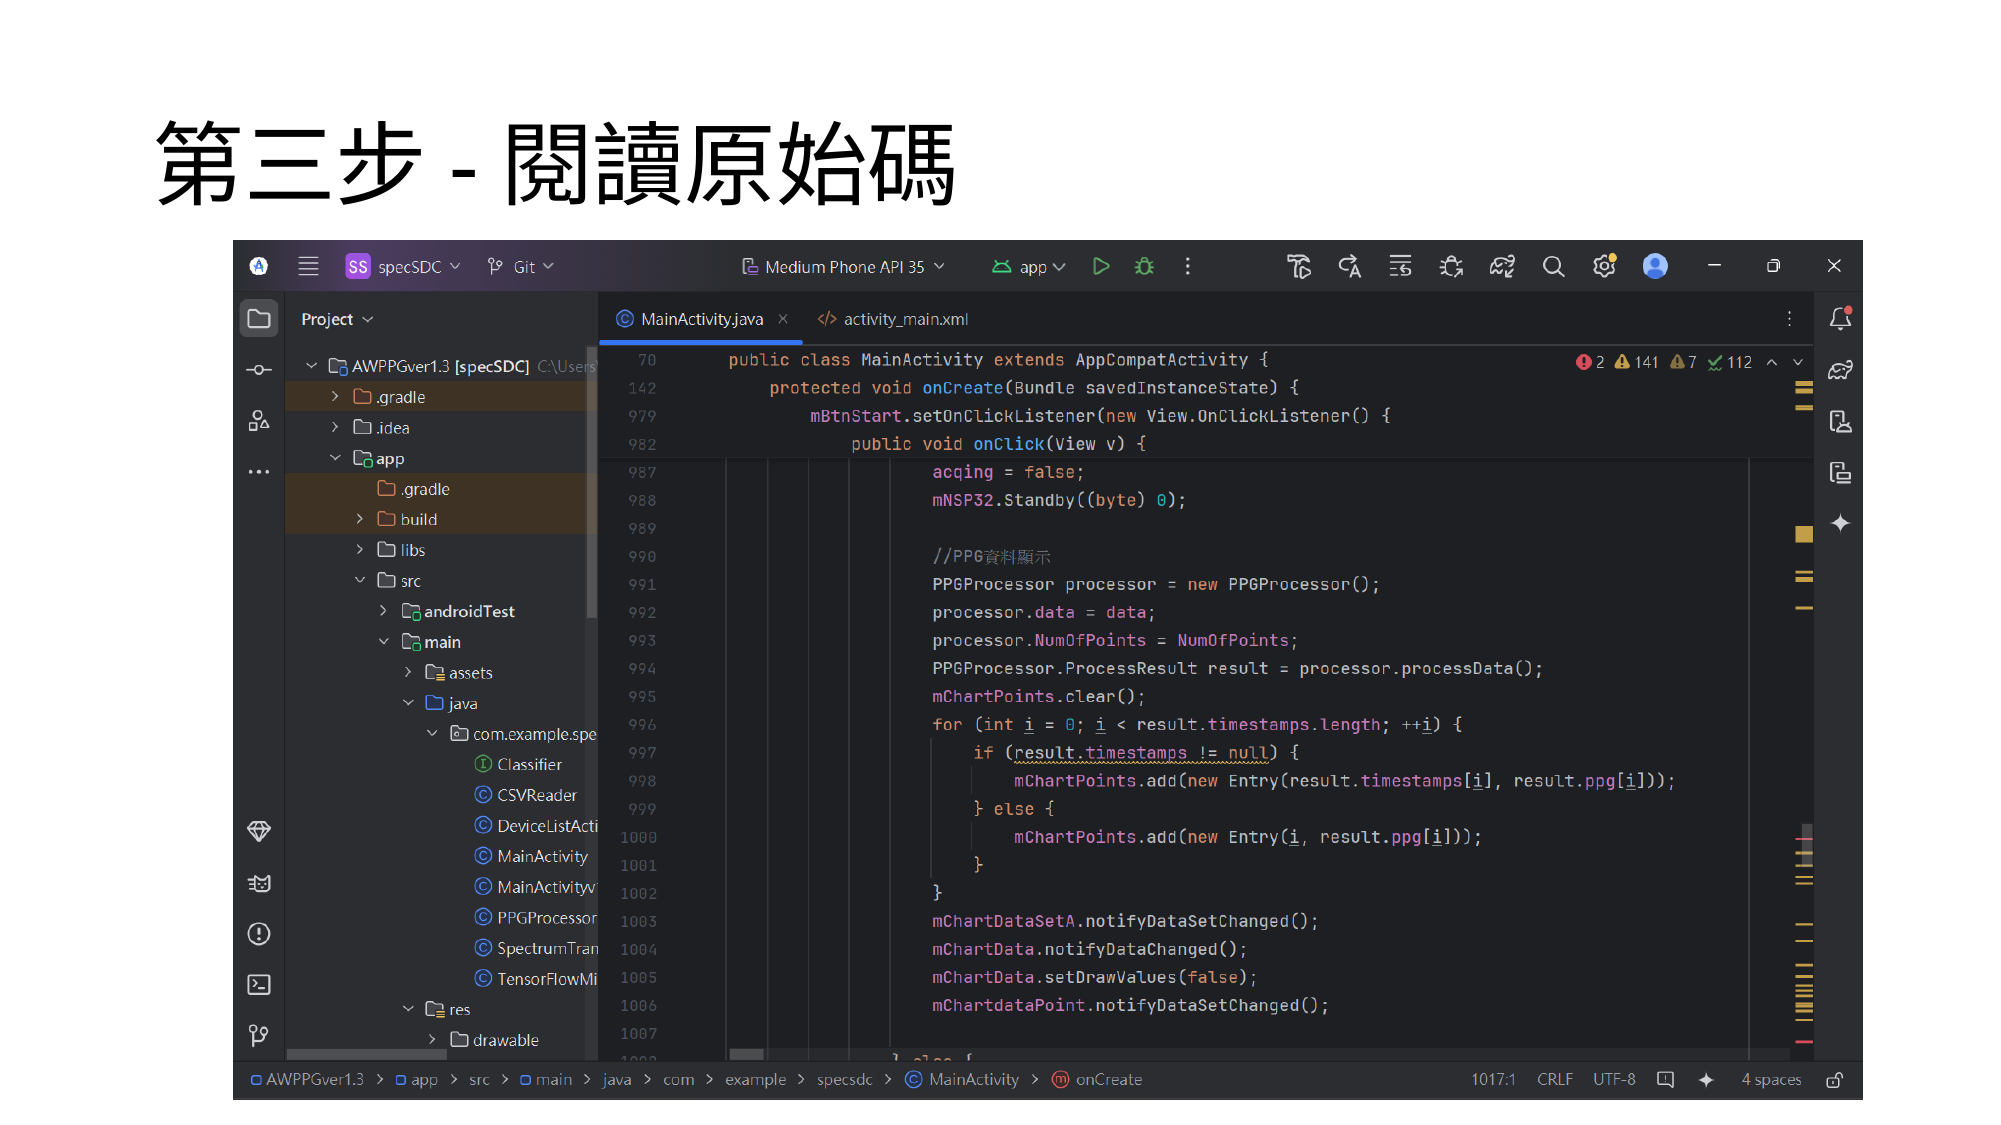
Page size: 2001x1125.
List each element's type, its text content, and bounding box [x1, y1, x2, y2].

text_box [654, 166, 1254, 337]
title 第三步-閱讀原始碼 [137, 59, 1863, 278]
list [233, 240, 1863, 1100]
